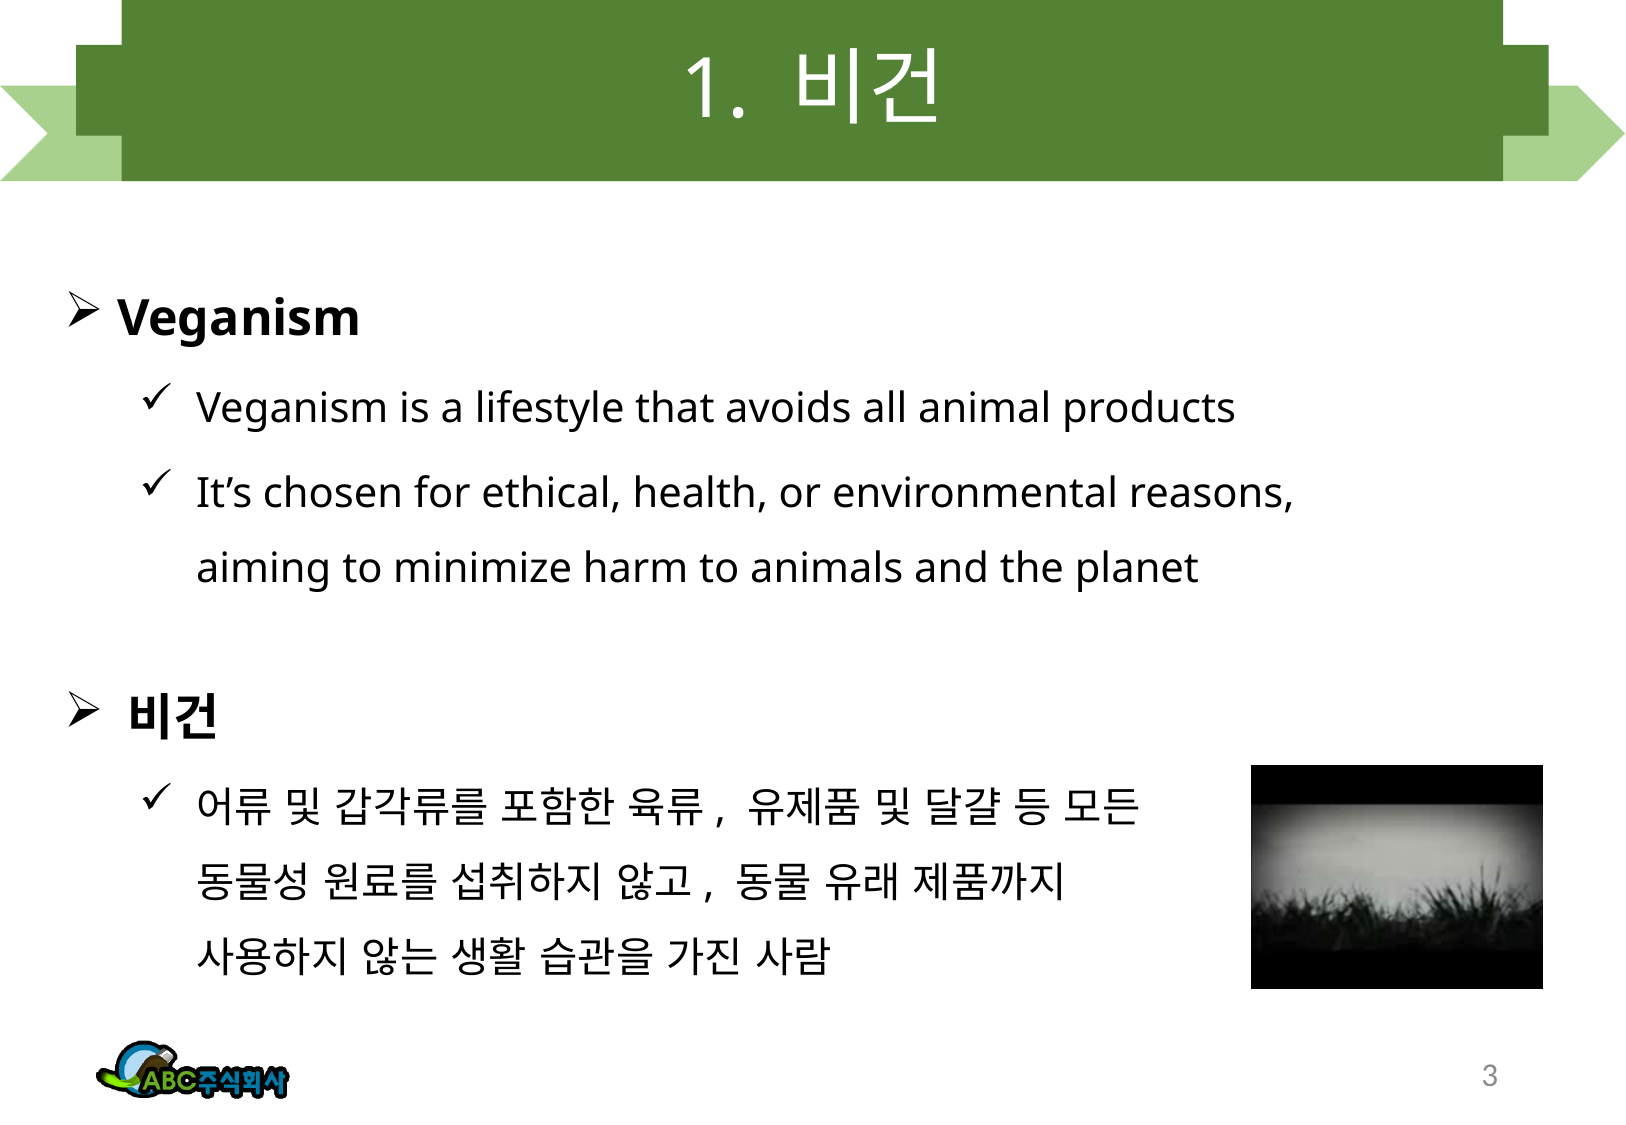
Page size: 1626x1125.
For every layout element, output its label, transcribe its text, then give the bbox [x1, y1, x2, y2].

slide_number 3 [1147, 1042, 1514, 1103]
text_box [1250, 764, 1544, 990]
list Veganism Veganism is a lifestyle that avoids all animal products It’s chosen for ethical, health, or environmental reasons, aiming to minimize harm to animals and the planet [49, 247, 1434, 616]
text_box 비건 어류 및 갑각류를 포함한 육류, 유제품 및 달걀 등 모든 동물성 원료를 섭취하지 않고, 동물 유래 제품까지 사용하지 않는 생활 습관을 가진 사람 [49, 647, 1237, 1016]
title 1. 비건 [0, 0, 1625, 182]
picture [87, 1034, 295, 1103]
